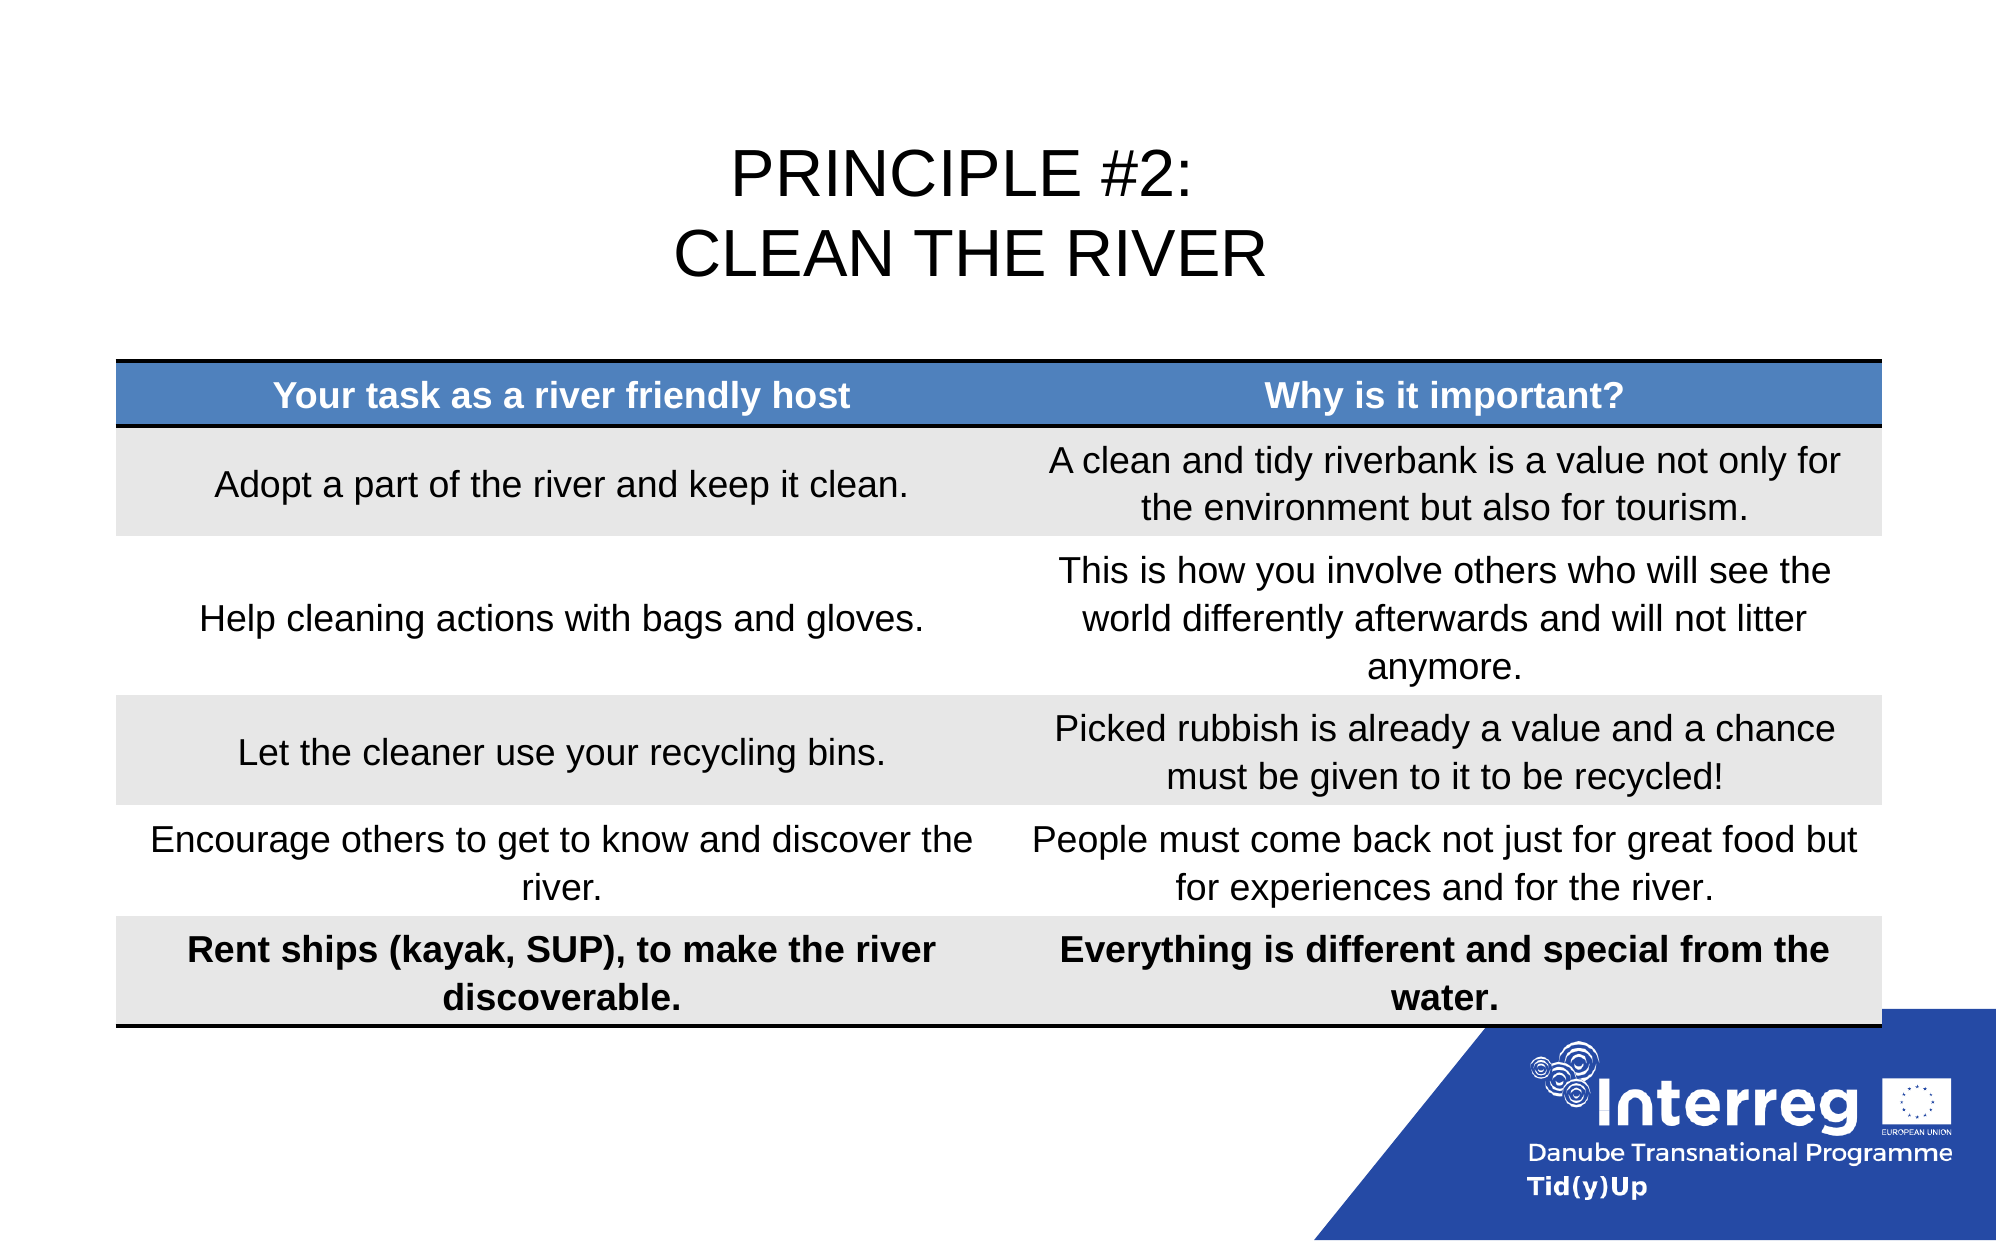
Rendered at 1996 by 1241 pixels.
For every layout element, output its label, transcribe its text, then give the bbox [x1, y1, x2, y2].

text_box PRINCIPLE #2: CLEAN THE RIVER [462, 122, 1481, 297]
table_header Your task as a river friendly host [116, 363, 1008, 424]
table_cell Everything is different and special from the water. [1008, 916, 1882, 1024]
table_cell Encourage others to get to know and discover the river. [116, 805, 1008, 916]
table_cell This is how you involve others who will see the world differently afterwards and will not litter anymore. [1008, 536, 1882, 695]
table_cell Adopt a part of the river and keep it clean. [116, 428, 1008, 536]
table_cell People must come back not just for great food but for experiences and for the river. [1008, 805, 1882, 916]
table_cell Help cleaning actions with bags and gloves. [116, 536, 1008, 695]
table_cell Rent ships (kayak, SUP), to make the river discoverable. [116, 916, 1008, 1024]
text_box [1313, 1008, 1996, 1241]
table_header Why is it important? [1008, 363, 1882, 424]
table_cell Let the cleaner use your recycling bins. [116, 695, 1008, 805]
table_cell Picked rubbish is already a value and a chance must be given to it to be recycled! [1008, 695, 1882, 805]
table_cell A clean and tidy riverbank is a value not only for the environment but also for tourism. [1008, 428, 1882, 536]
